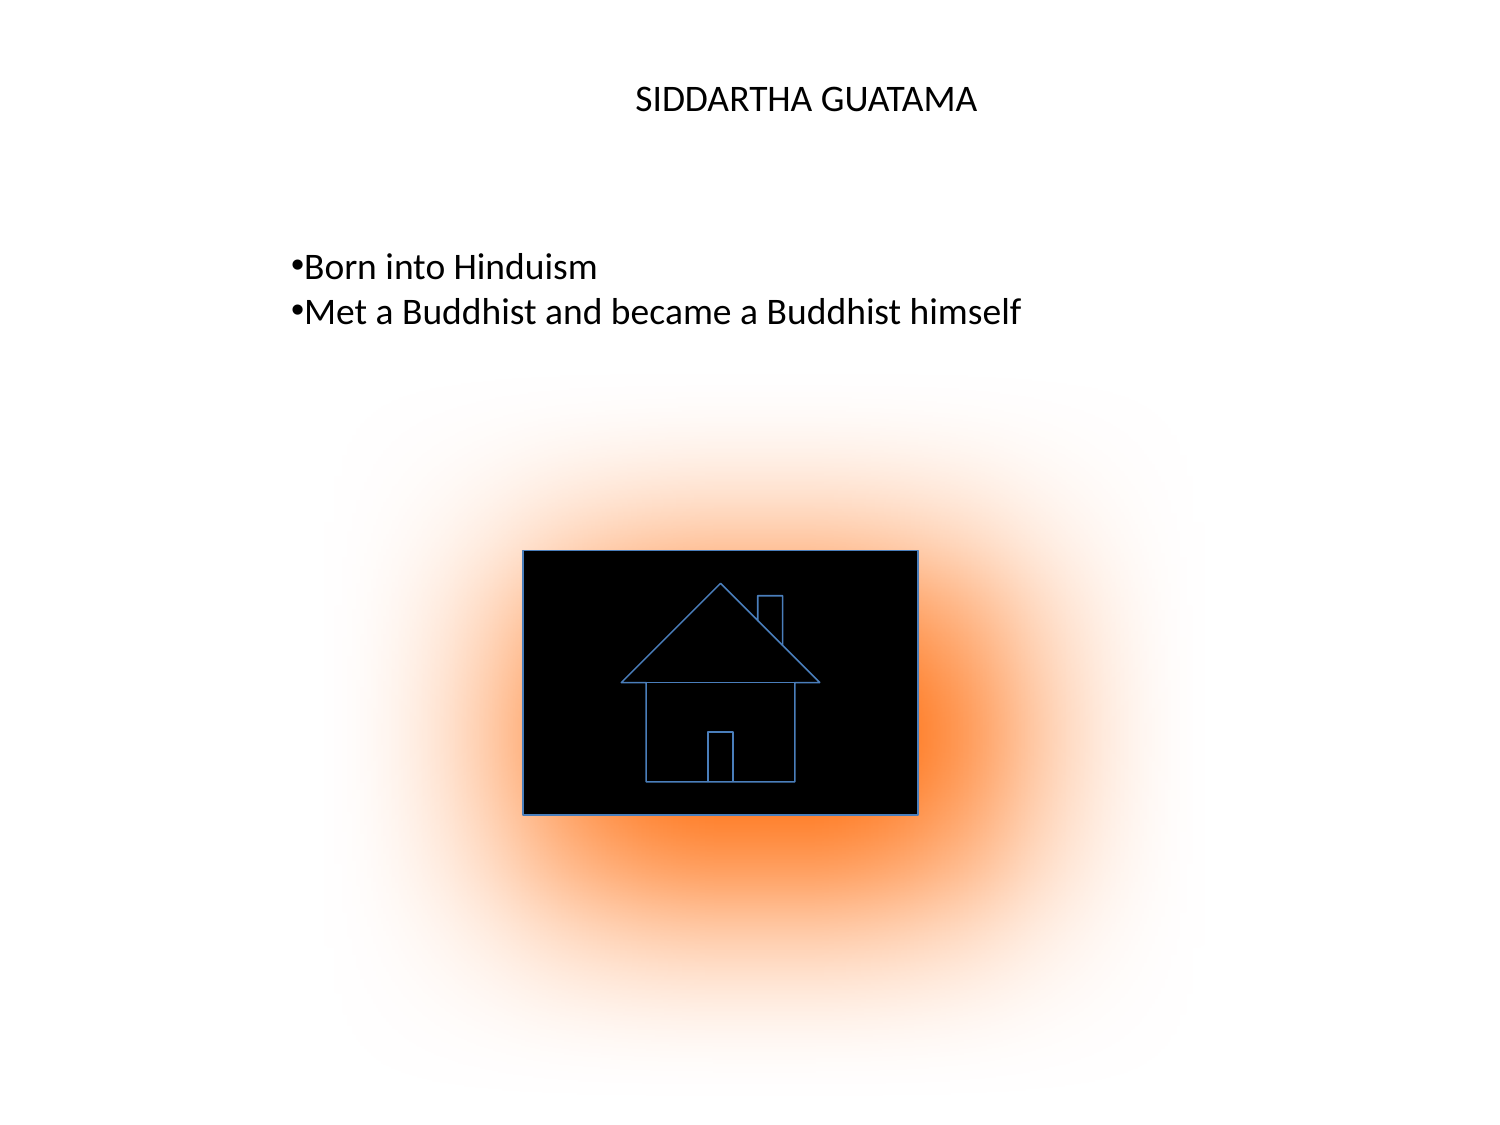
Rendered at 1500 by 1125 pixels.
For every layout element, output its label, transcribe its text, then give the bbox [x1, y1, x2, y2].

text_box Born into Hinduism Met a Buddhist and became a Buddhist himself [276, 234, 1147, 385]
text_box SIDDARTHA GUATAMA [620, 66, 1125, 127]
text_box [522, 550, 919, 816]
